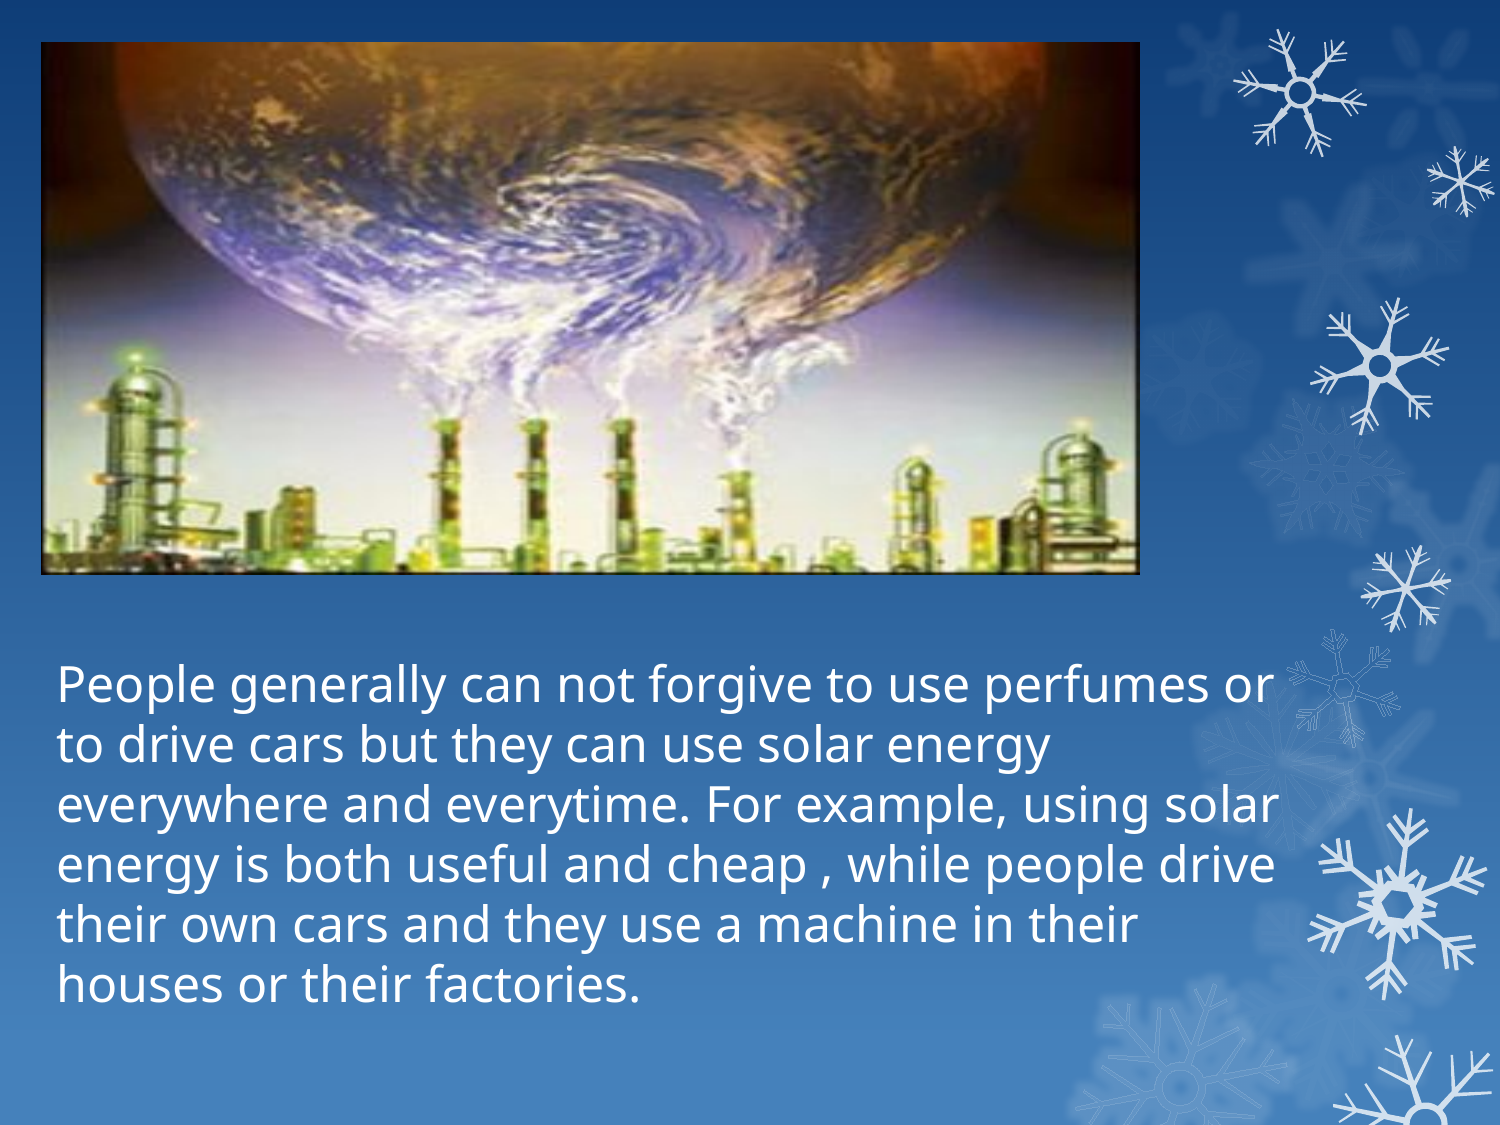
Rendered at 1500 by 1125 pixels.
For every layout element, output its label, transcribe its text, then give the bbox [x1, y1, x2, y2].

title People generally can not forgive to use perfumes or to drive cars but they can use solar energy everywhere and everytime. For example, using solar energy is both useful and cheap , while people drive their own cars and they use a machine in their houses or their factories. [41, 645, 1317, 1081]
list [40, 42, 1141, 575]
